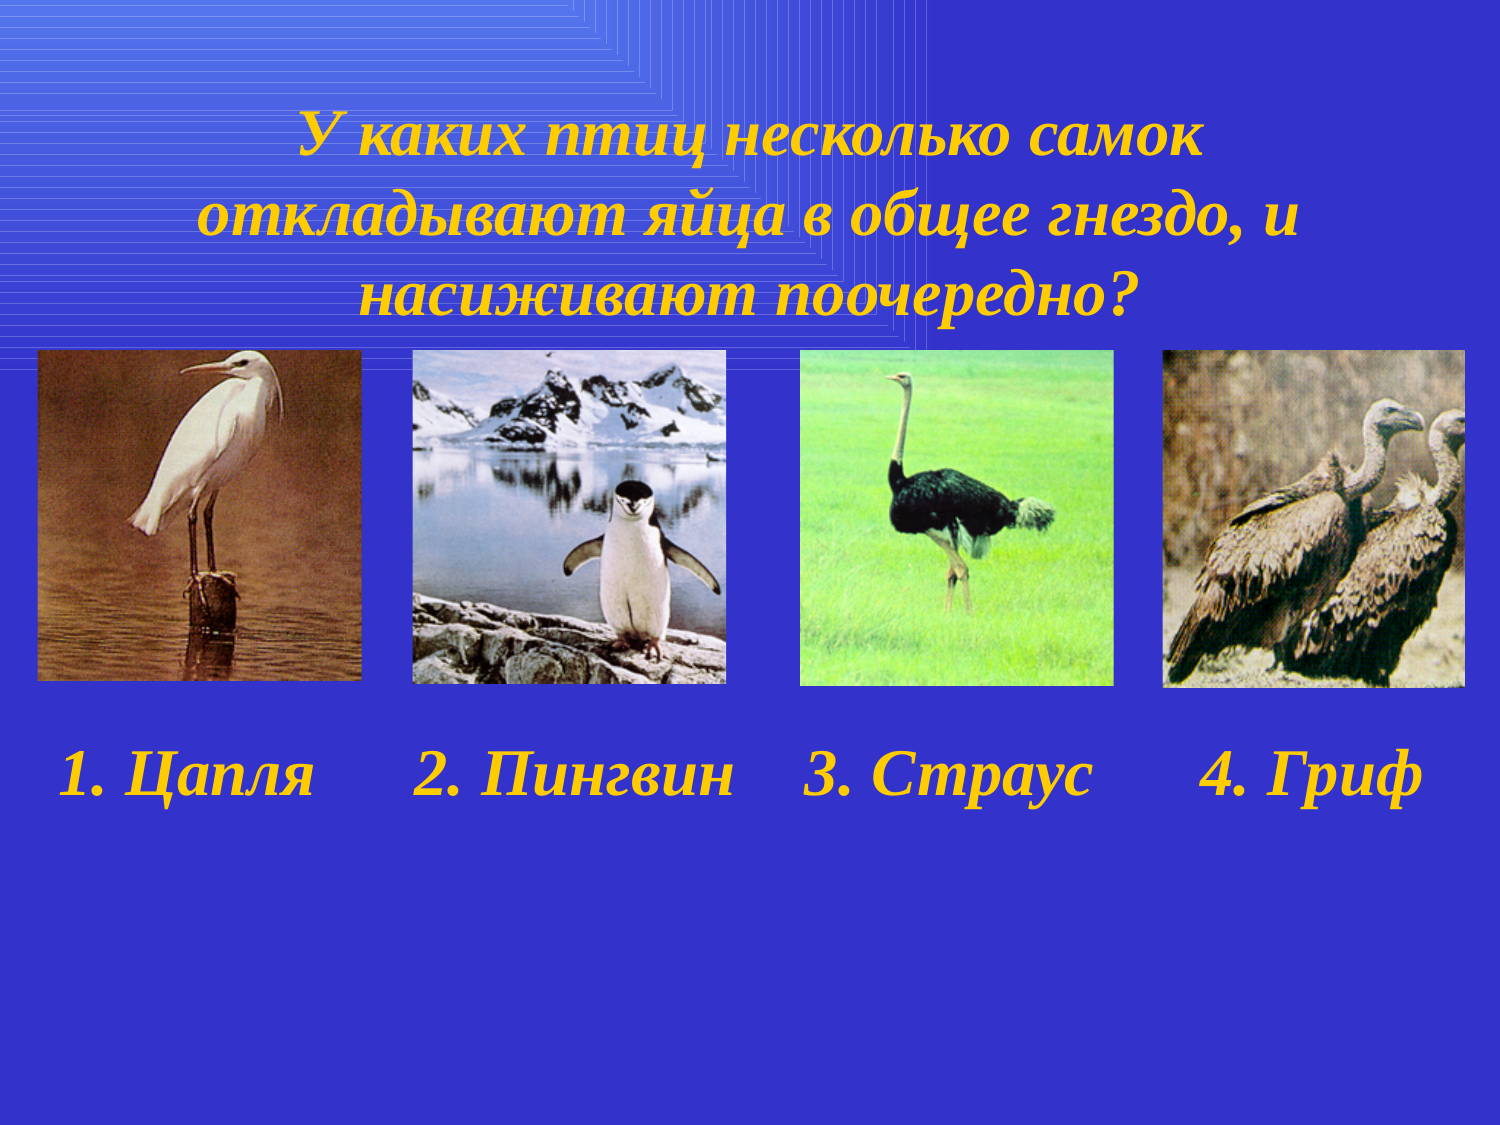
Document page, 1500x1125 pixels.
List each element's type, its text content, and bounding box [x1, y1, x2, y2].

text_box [1162, 349, 1466, 688]
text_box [412, 349, 728, 686]
text_box 2. Пингвин [424, 724, 725, 813]
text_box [799, 349, 1116, 687]
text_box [37, 349, 363, 682]
text_box 3. Страус [799, 724, 1100, 813]
text_box [112, 0, 1388, 99]
title У каких птиц несколько самок откладывают яйца в общее гнездо, и насиживают поочередно? [112, 99, 1388, 288]
text_box [112, 288, 1388, 325]
text_box 4. Гриф [1162, 724, 1463, 813]
text_box 1. Цапля [37, 724, 338, 813]
